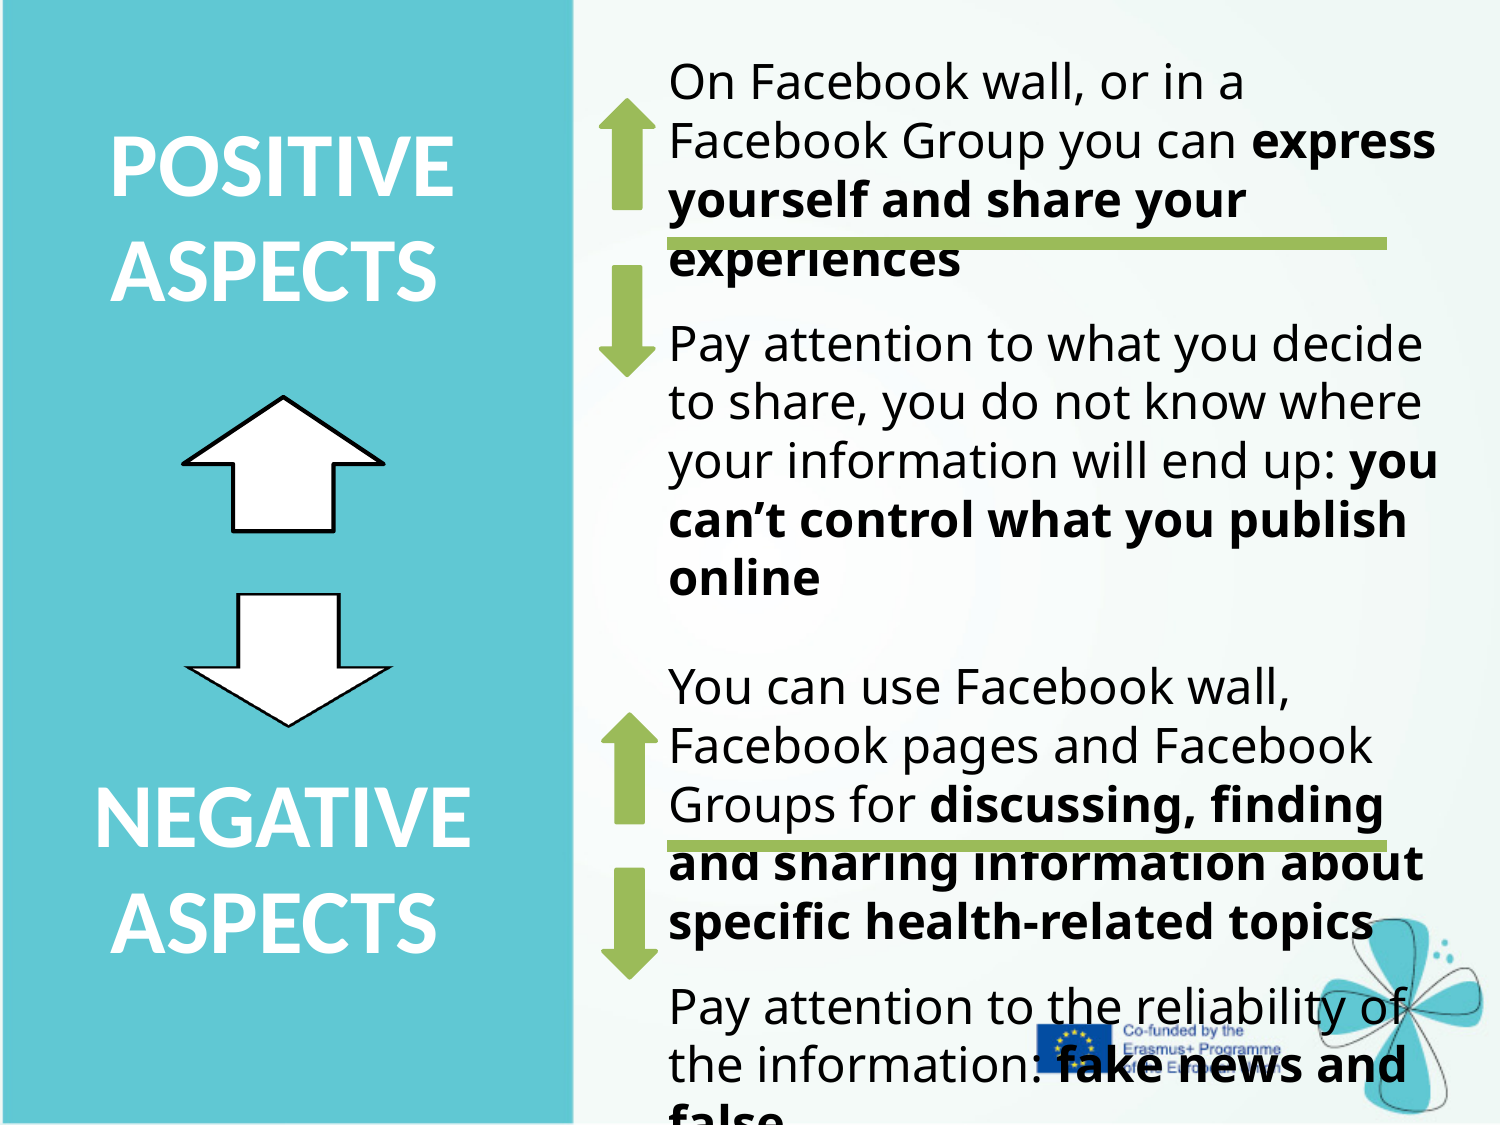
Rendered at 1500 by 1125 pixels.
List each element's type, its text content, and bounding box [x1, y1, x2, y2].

picture [0, 0, 1500, 1125]
table_header NEGAtive aspects [52, 765, 515, 1018]
text_box [598, 265, 656, 378]
table_header positive aspects [52, 114, 515, 325]
text_box [601, 867, 658, 980]
text_box [598, 98, 656, 211]
text_box On Facebook wall, or in a Facebook Group you can express yourself and share your experiences Pay attention to what you decide to share, you do not know where your information will end up: you can’t control what you publish online You can use Facebook wall, Facebook pages and Facebook Groups for discussing, finding and sharing information about specific health-related topics Pay attention to the reliability of the information: fake news and false info are widespread on Facebook [653, 43, 1459, 1125]
text_box [601, 712, 658, 825]
text_box [180, 395, 386, 534]
